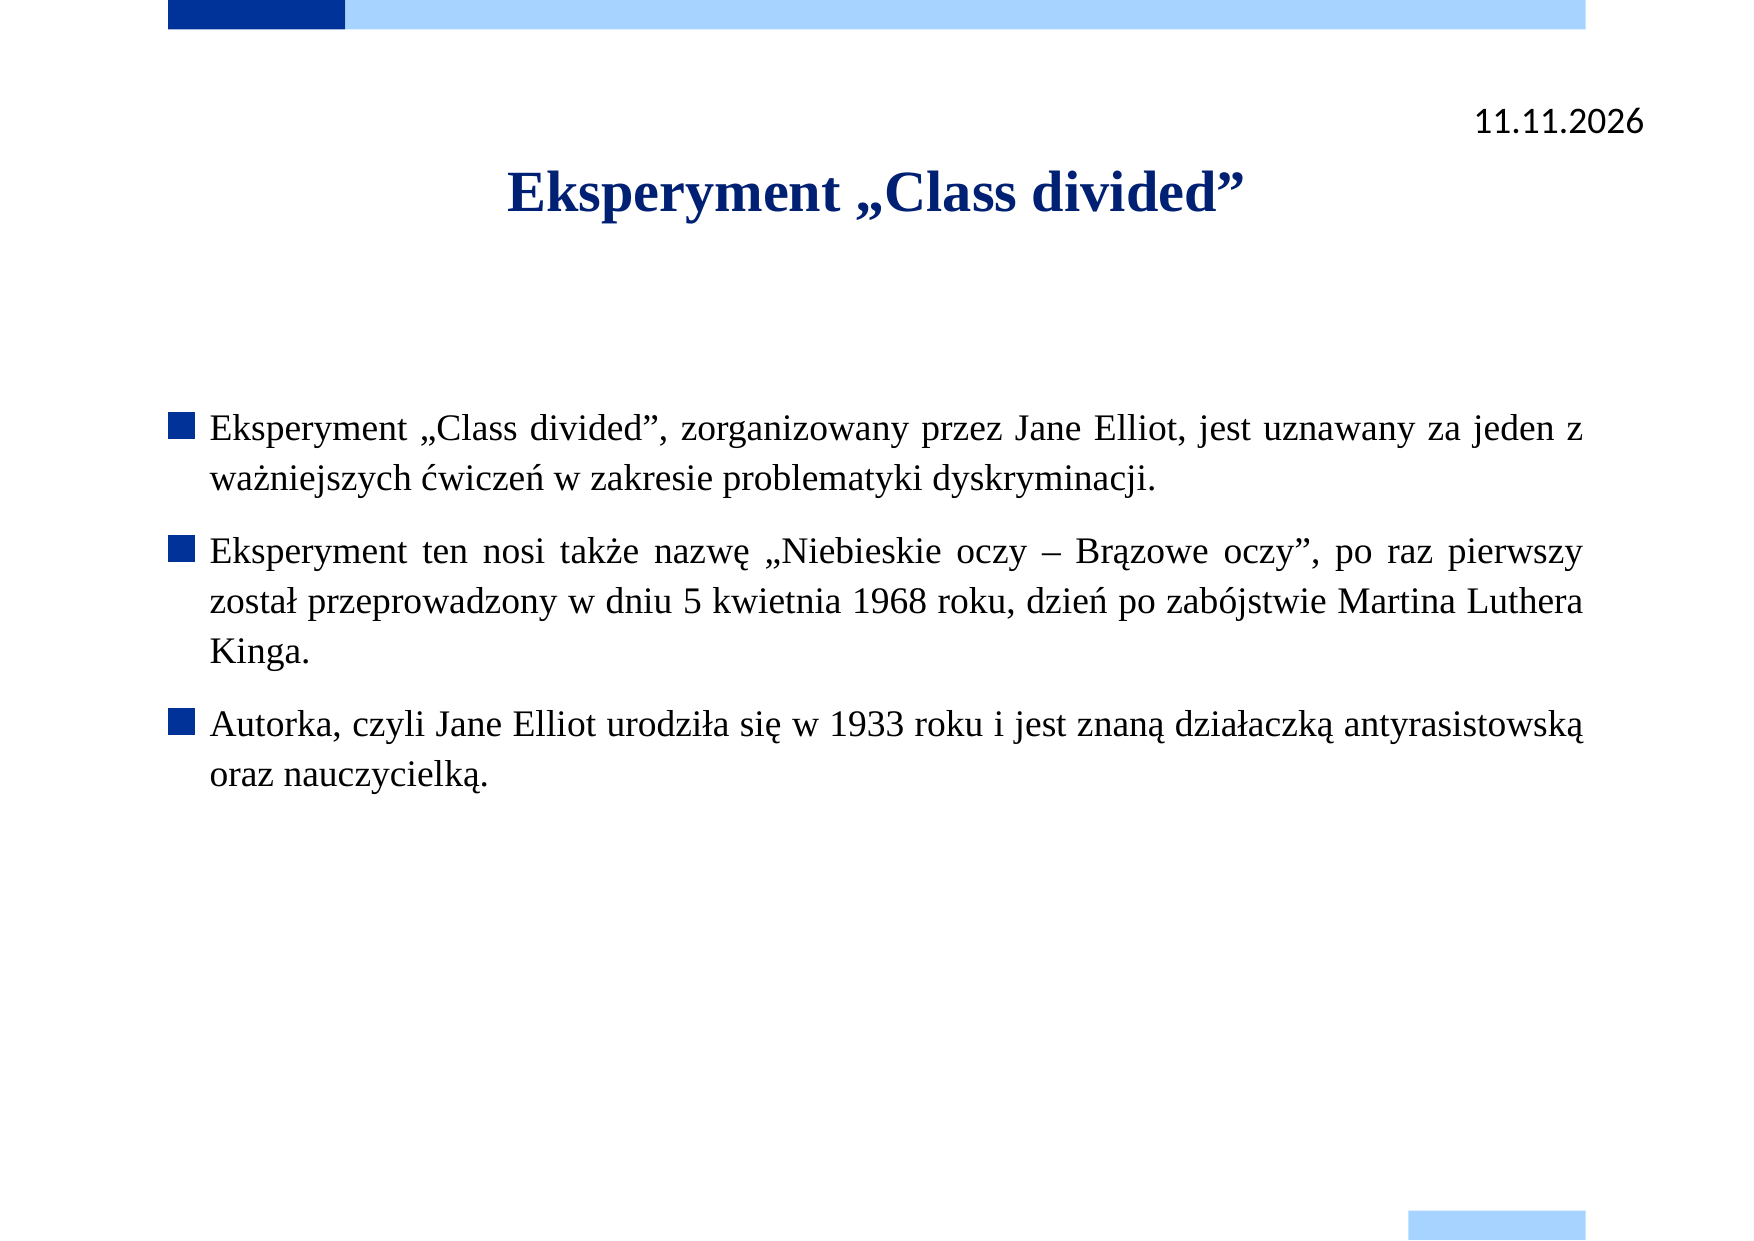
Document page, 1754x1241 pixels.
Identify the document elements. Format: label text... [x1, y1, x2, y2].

list Eksperyment „Class divided”, zorganizowany przez Jane Elliot, jest uznawany za jeden z ważniejszych ćwiczeń w zakresie problematyki dyskryminacji. Eksperyment ten nosi także nazwę „Niebieskie oczy – Brązowe oczy”, po raz pierwszy został przeprowadzony w dniu 5 kwietnia 1968 roku, dzień po zabójstwie Martina Luthera Kinga.​ Autorka, czyli Jane Elliot urodziła się w 1933 roku i jest znaną działaczką antyrasistowską oraz nauczycielką. [168, 324, 1586, 1093]
picture [168, 412, 195, 439]
title Eksperyment „Class divided” [168, 147, 1586, 324]
picture [168, 708, 195, 735]
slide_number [1458, 88, 1754, 149]
picture [168, 535, 195, 562]
